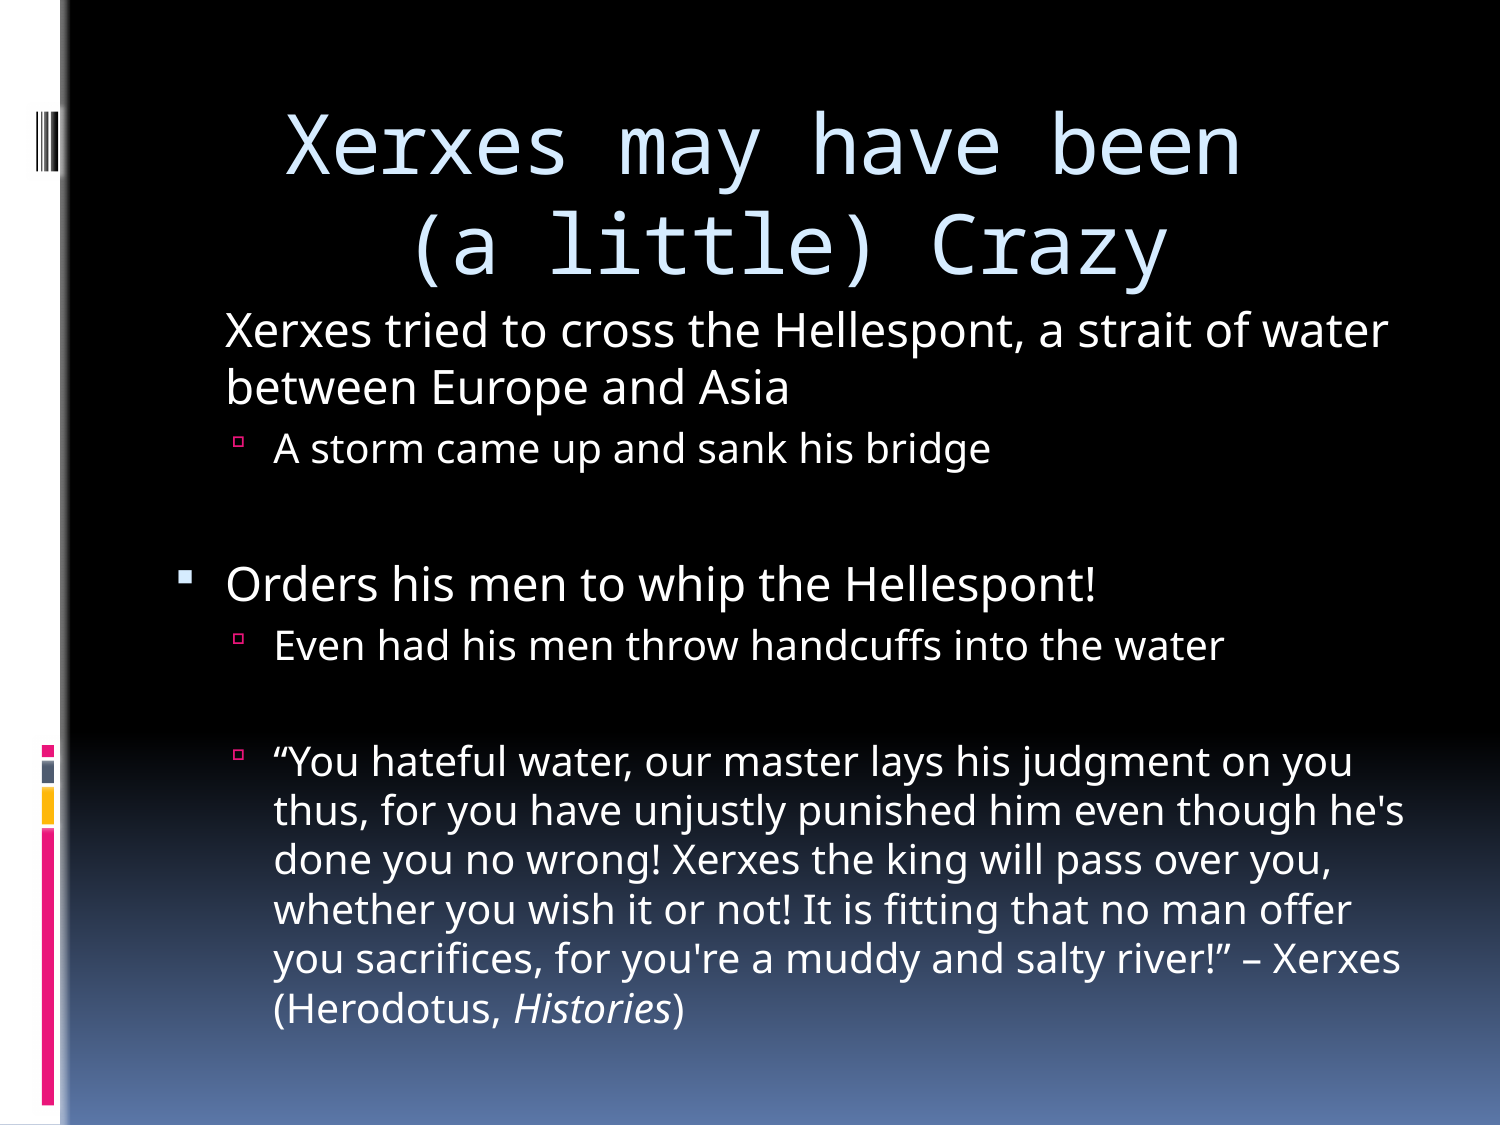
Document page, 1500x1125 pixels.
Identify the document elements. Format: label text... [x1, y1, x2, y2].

title Xerxes may have been (a little) Crazy [150, 83, 1425, 234]
list Xerxes tried to cross the Hellespont, a strait of water between Europe and Asia A storm came up and sank his bridge Orders his men to whip the Hellespont! Even had his men throw handcuffs into the water “You hateful water, our master lays his judgment on you thus, for you have unjustly punished him even though he's done you no wrong! Xerxes the king will pass over you, whether you wish it or not! It is fitting that no man offer you sacrifices, for you're a muddy and salty river!” – Xerxes (Herodotus, Histories) [150, 292, 1425, 1043]
